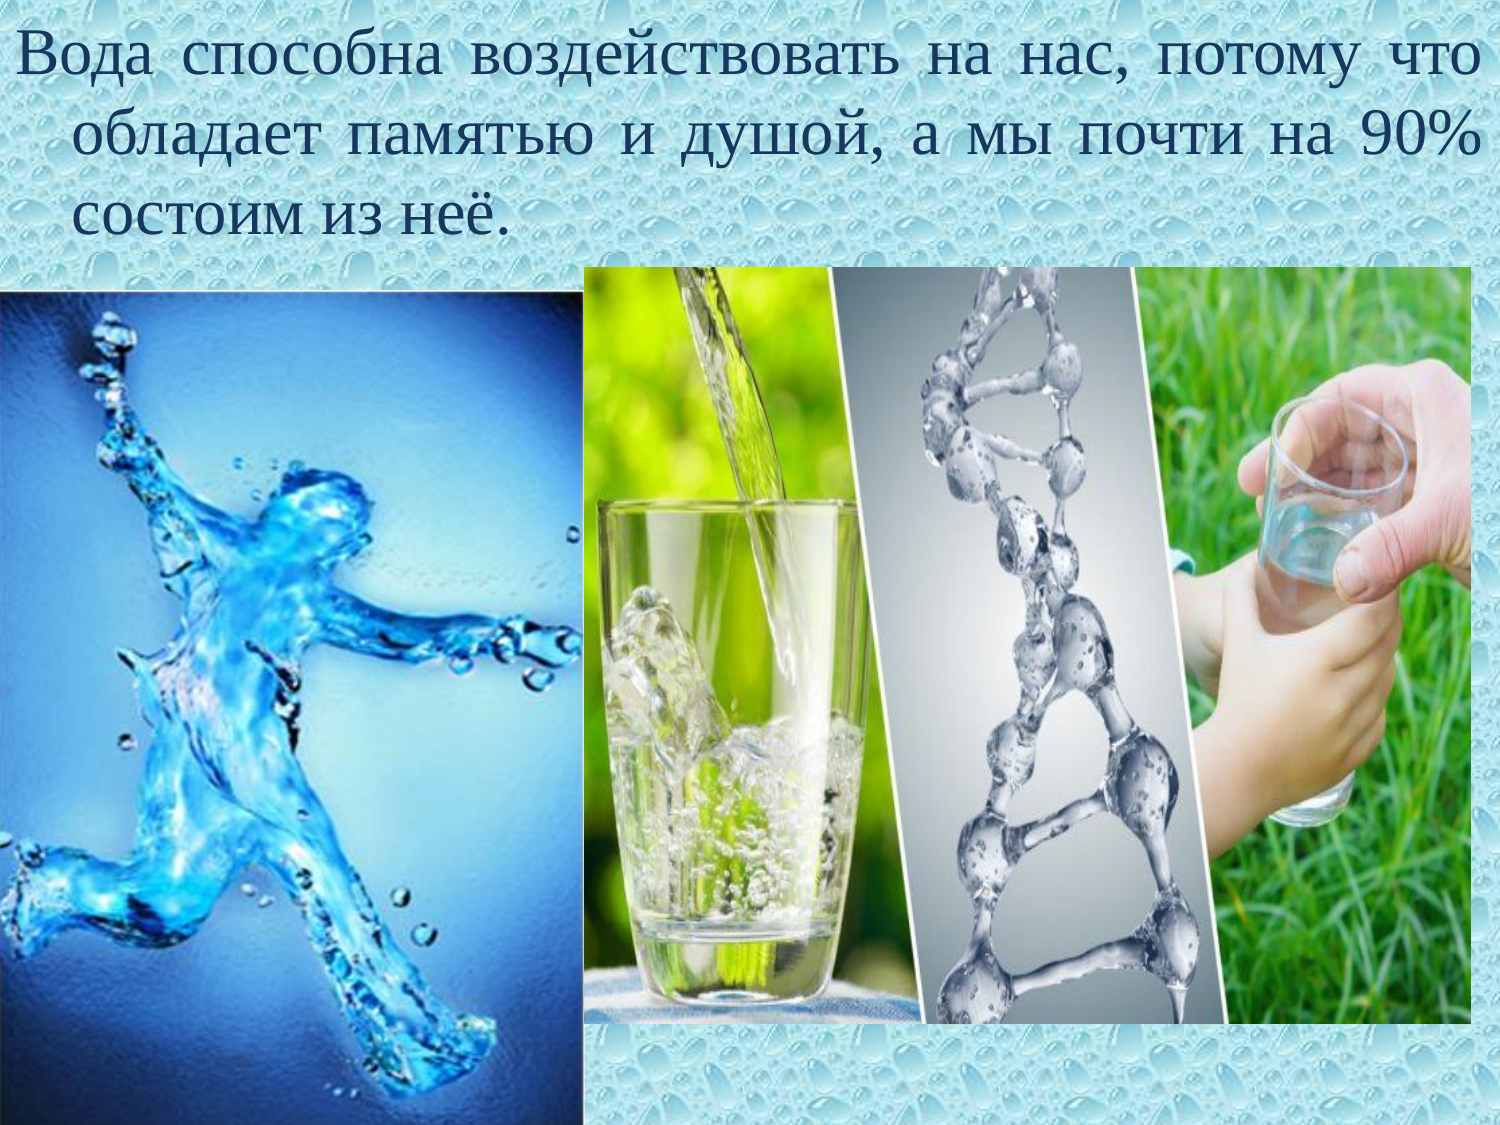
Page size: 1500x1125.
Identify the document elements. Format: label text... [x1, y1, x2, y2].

list Вода способна воздействовать на нас, потому что обладает памятью и душой, а мы почти на 90% состоим из неё. [0, 0, 1500, 268]
picture [0, 266, 1500, 1125]
